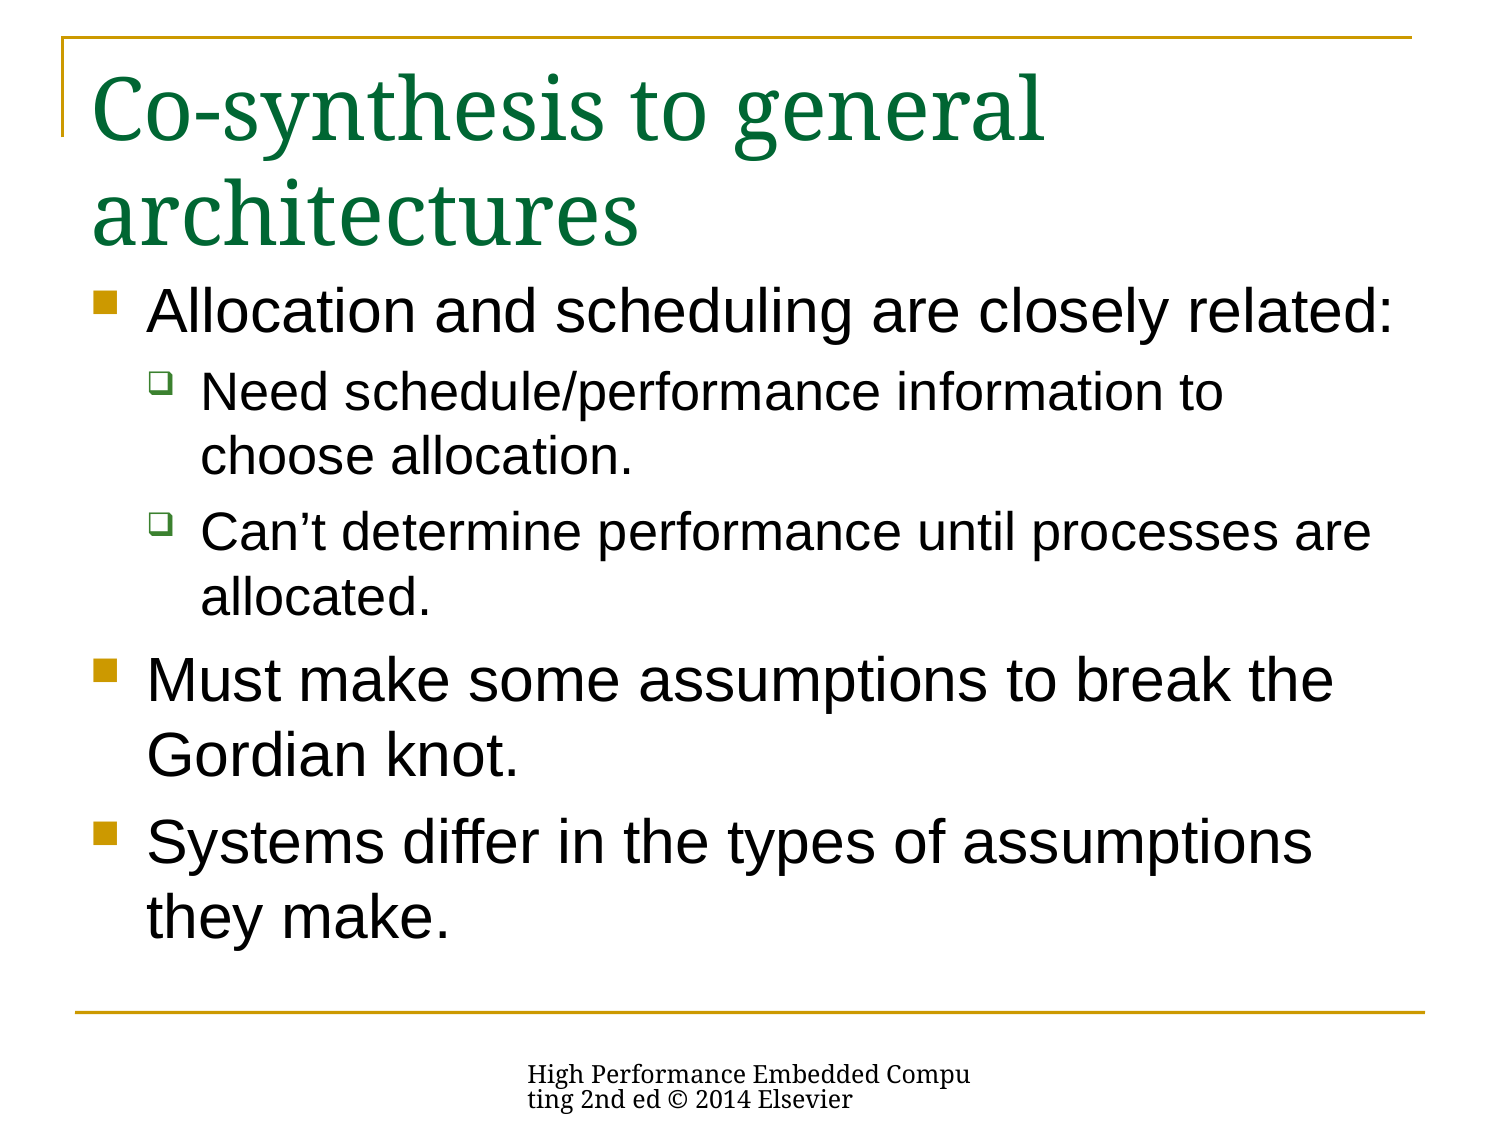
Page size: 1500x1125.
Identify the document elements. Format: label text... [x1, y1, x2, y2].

footer High Performance Embedded Computing 2nd ed © 2014 Elsevier [512, 1025, 988, 1100]
title Co-synthesis to general architectures [75, 45, 1425, 233]
list Allocation and scheduling are closely related: Need schedule/performance information to choose allocation. Can’t determine performance until processes are allocated. Must make some assumptions to break the Gordian knot. Systems differ in the types of assumptions they make. [75, 262, 1425, 1006]
